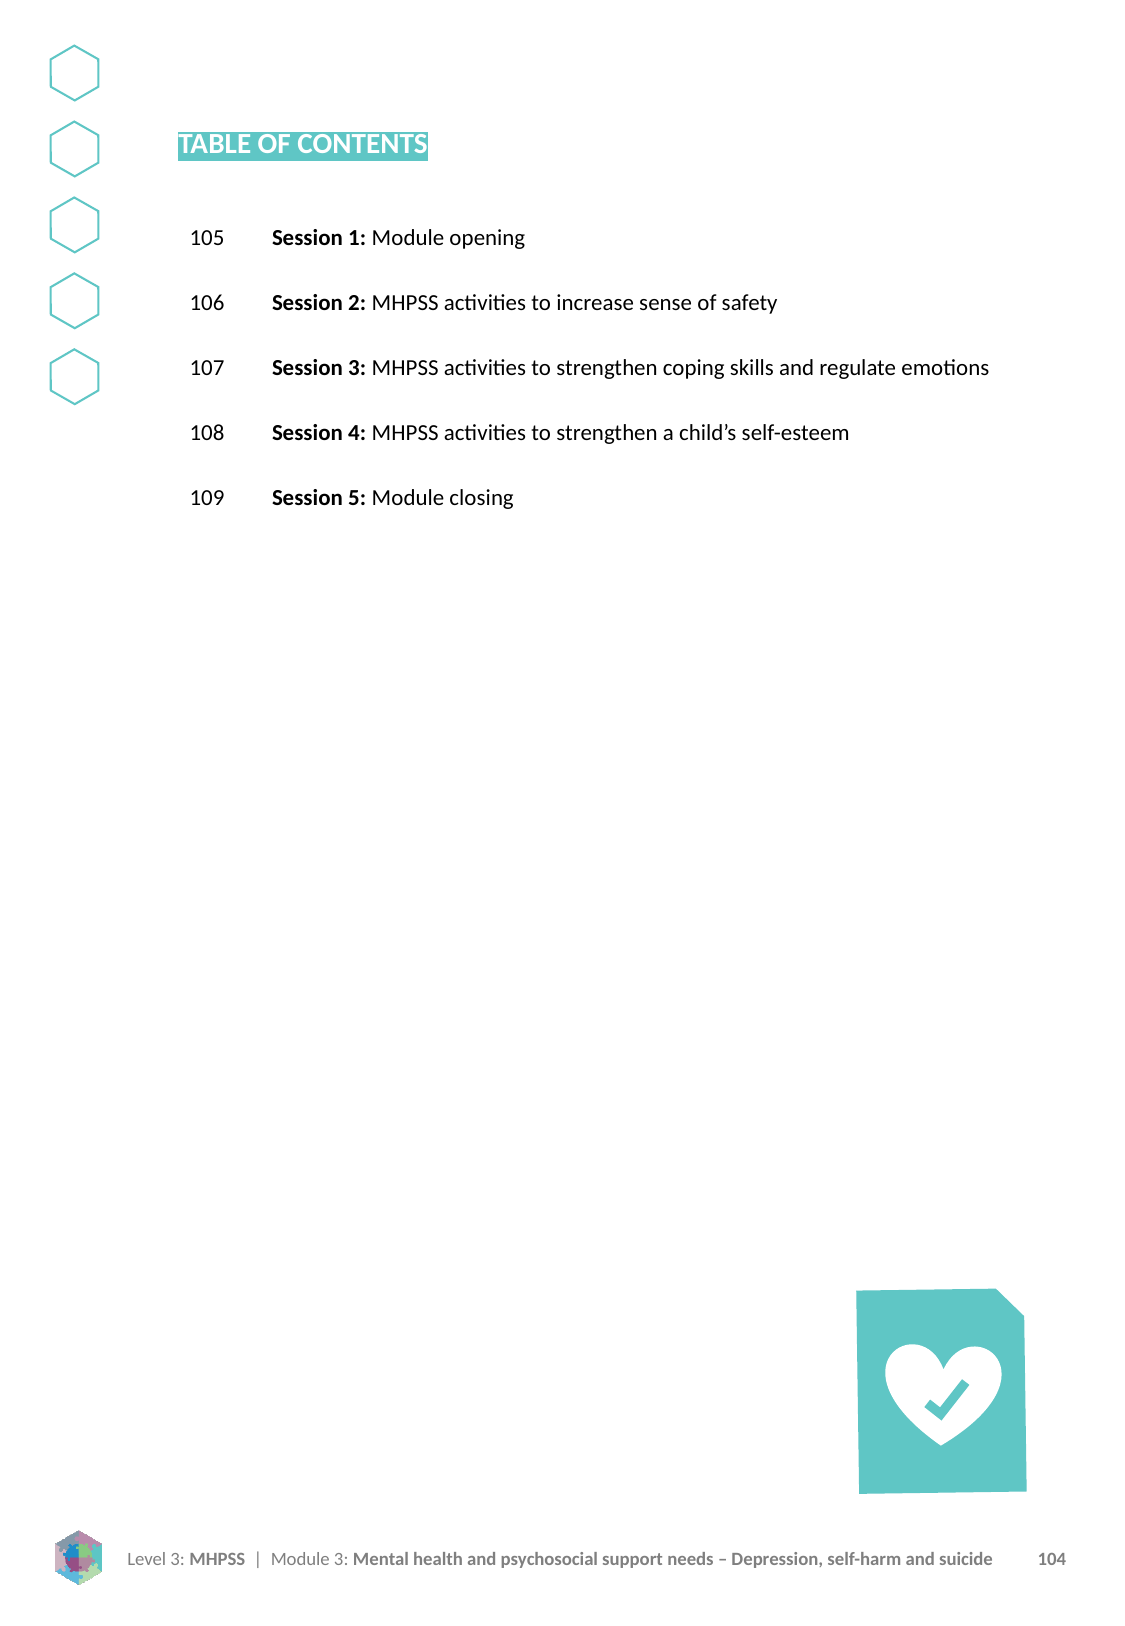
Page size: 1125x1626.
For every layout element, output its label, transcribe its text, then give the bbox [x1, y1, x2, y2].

text_box TABLE OF CONTENTS [163, 116, 788, 167]
text_box [50, 197, 99, 253]
text_box [50, 121, 99, 177]
text_box [50, 273, 99, 329]
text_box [855, 1287, 1027, 1495]
text_box [50, 45, 99, 101]
text_box [50, 349, 99, 405]
picture [55, 1530, 102, 1585]
text_box Session 1: Module opening Session 2: MHPSS activities to increase sense of safety Session 3: MHPSS activities to strengthen coping skills and regulate emotions Session 4: MHPSS activities to strengthen a child’s self-esteem Session 5: Module closing [258, 215, 1026, 518]
text_box 105 106 107 108 109 [174, 215, 258, 518]
